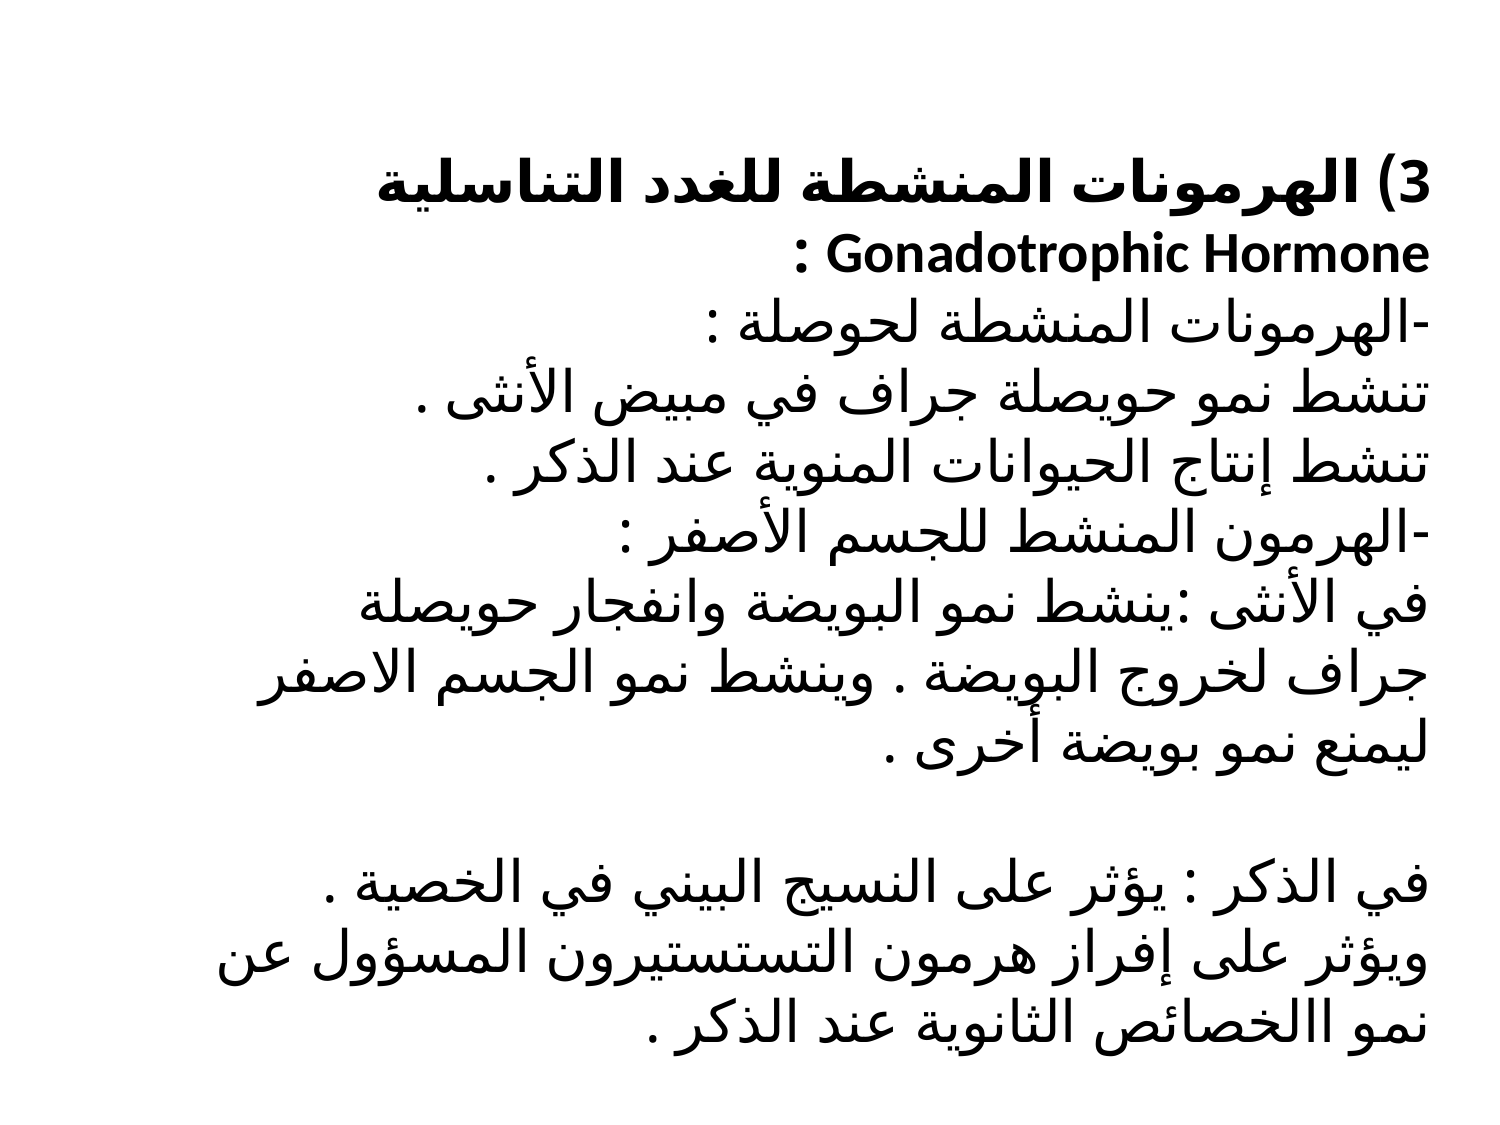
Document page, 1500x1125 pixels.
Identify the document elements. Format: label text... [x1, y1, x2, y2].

text_box 3) الهرمونات المنشطة للغدد التناسلية Gonadotrophic Hormone : -الهرمونات المنشطة لحوصلة : تنشط نمو حويصلة جراف في مبيض الأنثى . تنشط إنتاج الحيوانات المنوية عند الذكر . -الهرمون المنشط للجسم الأصفر : في الأنثى :ينشط نمو البويضة وانفجار حويصلة جراف لخروج البويضة . وينشط نمو الجسم الاصفر ليمنع نمو بويضة أخرى . في الذكر : يؤثر على النسيج البيني في الخصية . ويؤثر على إفراز هرمون التستستيرون المسؤول عن نمو االخصائص الثانوية عند الذكر . [193, 137, 1447, 1062]
